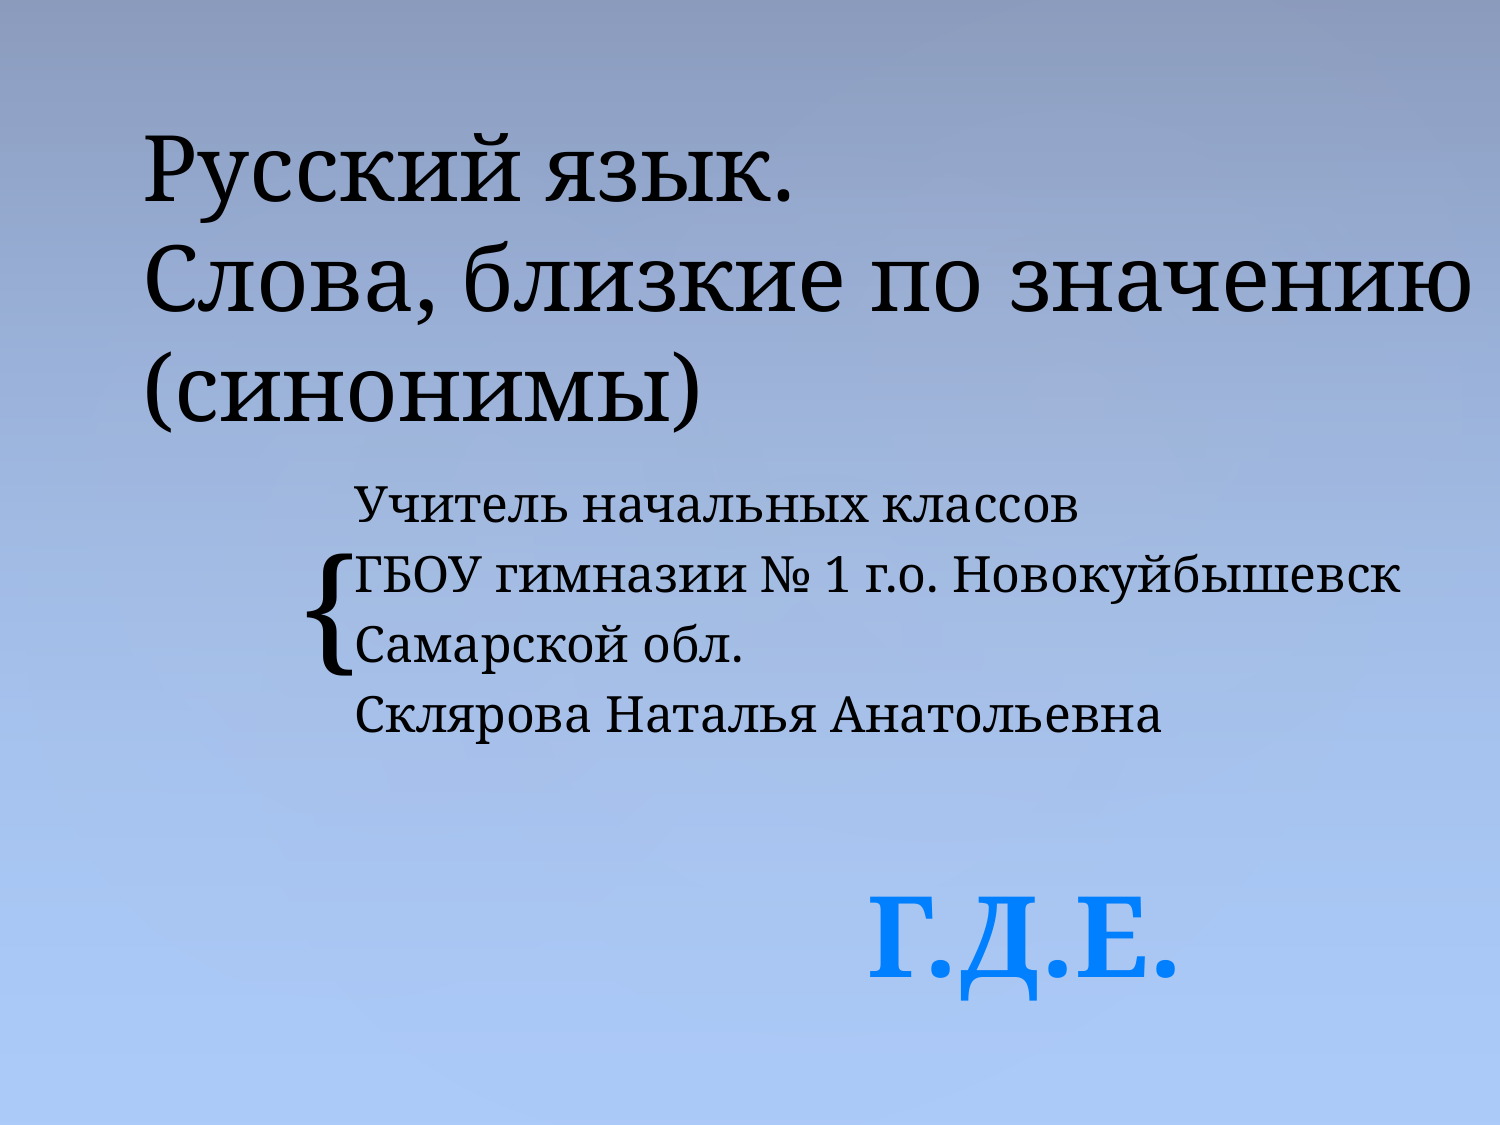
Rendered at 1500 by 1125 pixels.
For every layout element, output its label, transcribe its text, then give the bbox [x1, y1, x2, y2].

subtitle Учитель начальных классов ГБОУ гимназии № 1 г.о. Новокуйбышевск Самарской обл. Склярова Наталья Анатольевна [339, 550, 1500, 664]
title Русский язык. Слова, близкие по значению (синонимы) [127, 93, 1500, 447]
text_box Г.Д.Е. [852, 857, 1199, 1008]
